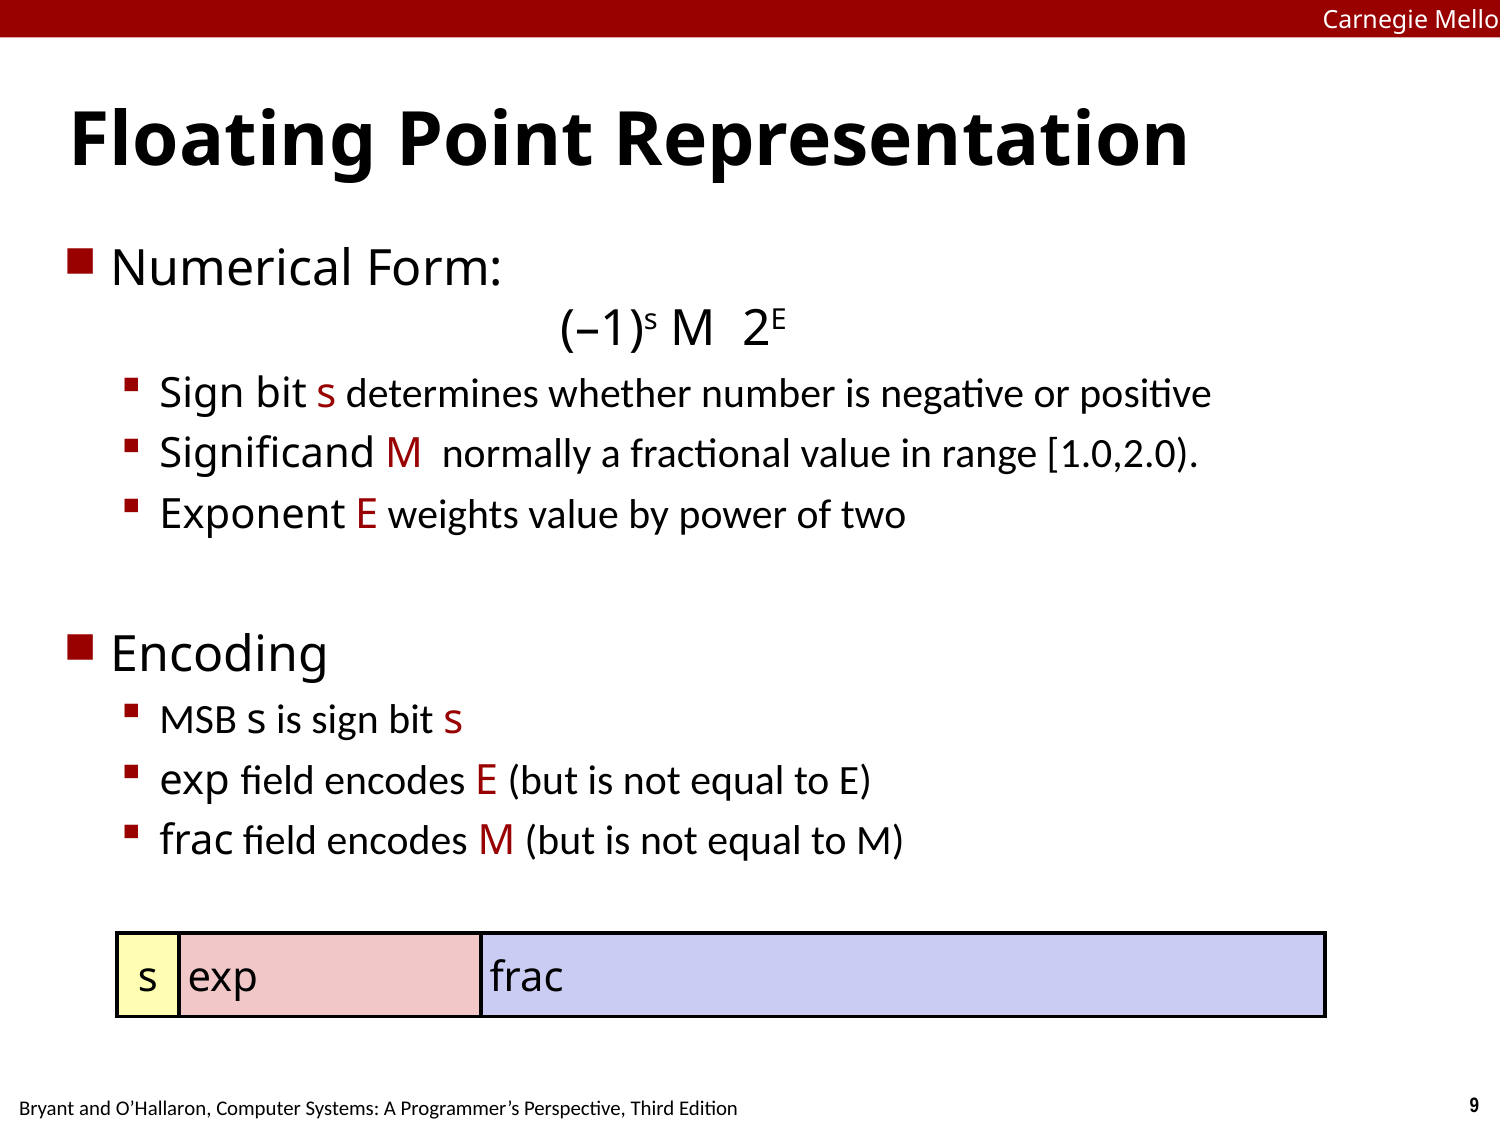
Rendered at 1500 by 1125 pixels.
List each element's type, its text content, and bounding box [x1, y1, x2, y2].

list Numerical Form: (–1)s M 2E Sign bit s determines whether number is negative or positive Significand M normally a fractional value in range [1.0,2.0). Exponent E weights value by power of two Encoding MSB s is sign bit s exp field encodes E (but is not equal to E) frac field encodes M (but is not equal to M) [62, 230, 1438, 1122]
table_header frac [483, 935, 1323, 1015]
text_box [0, 0, 1500, 38]
title Floating Point Representation [62, 41, 1438, 230]
table_header exp [181, 935, 479, 1015]
table_header s [119, 935, 177, 1015]
text_box Carnegie Mellon [1322, 3, 1500, 33]
